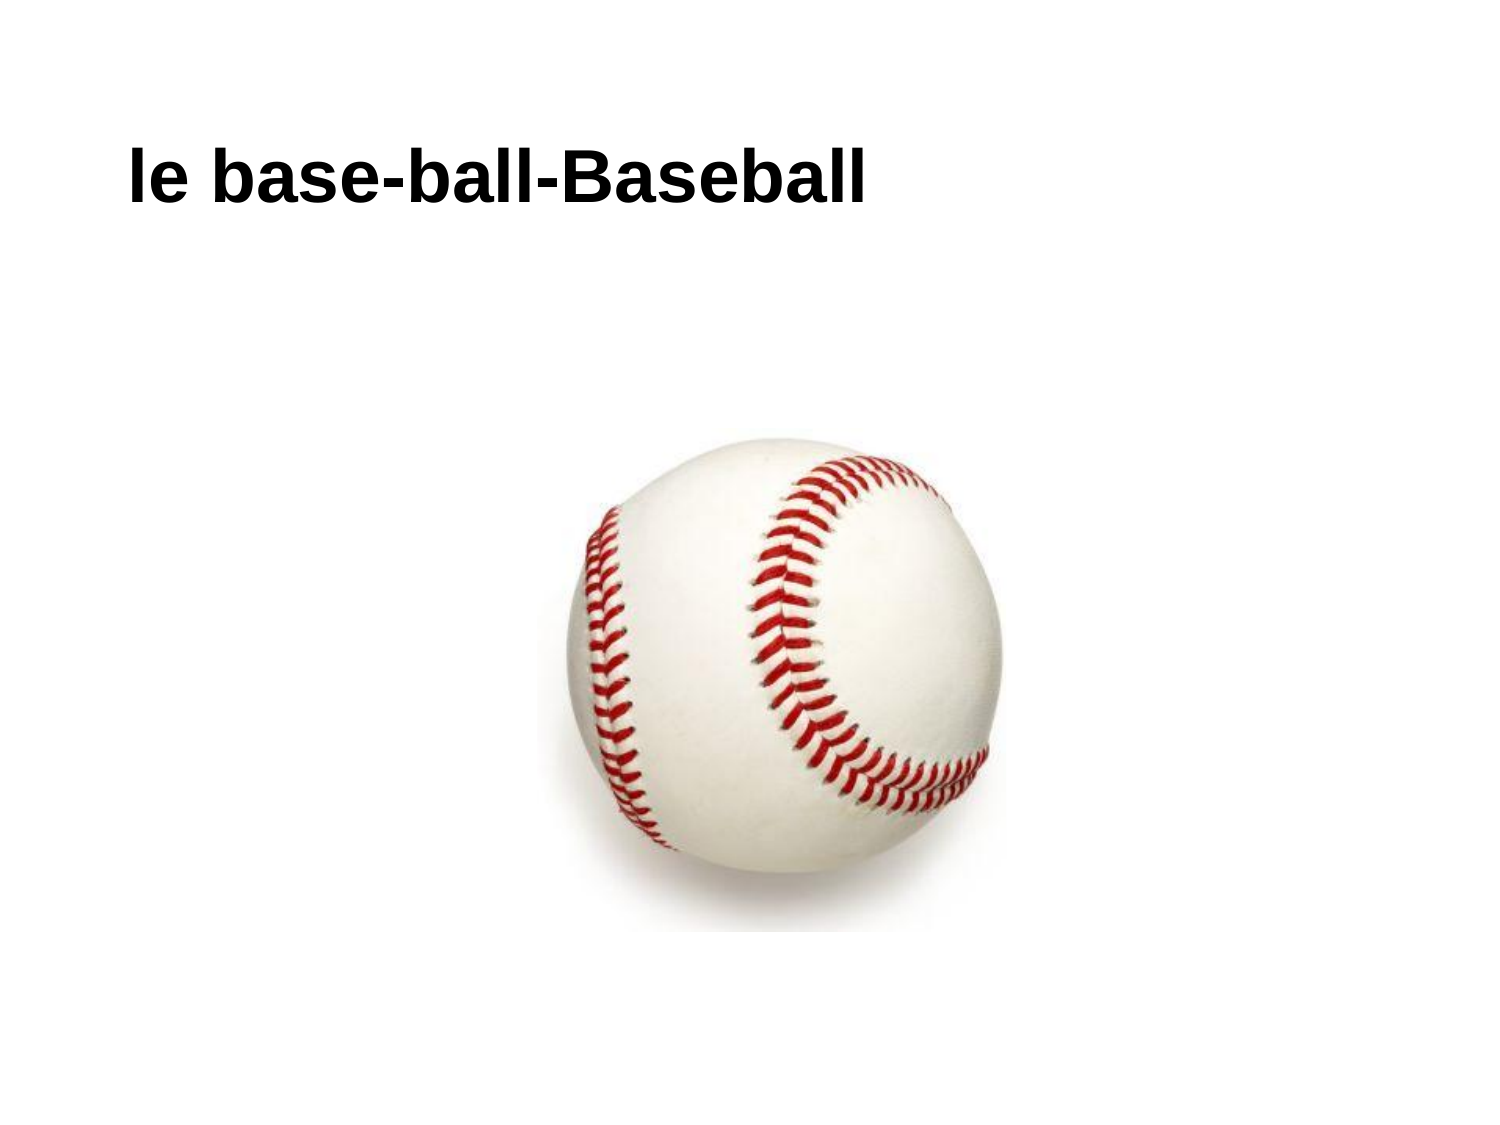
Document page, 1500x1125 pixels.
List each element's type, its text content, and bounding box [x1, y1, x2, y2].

title le base-ball-Baseball [75, 14, 1425, 233]
text_box [537, 428, 1007, 932]
